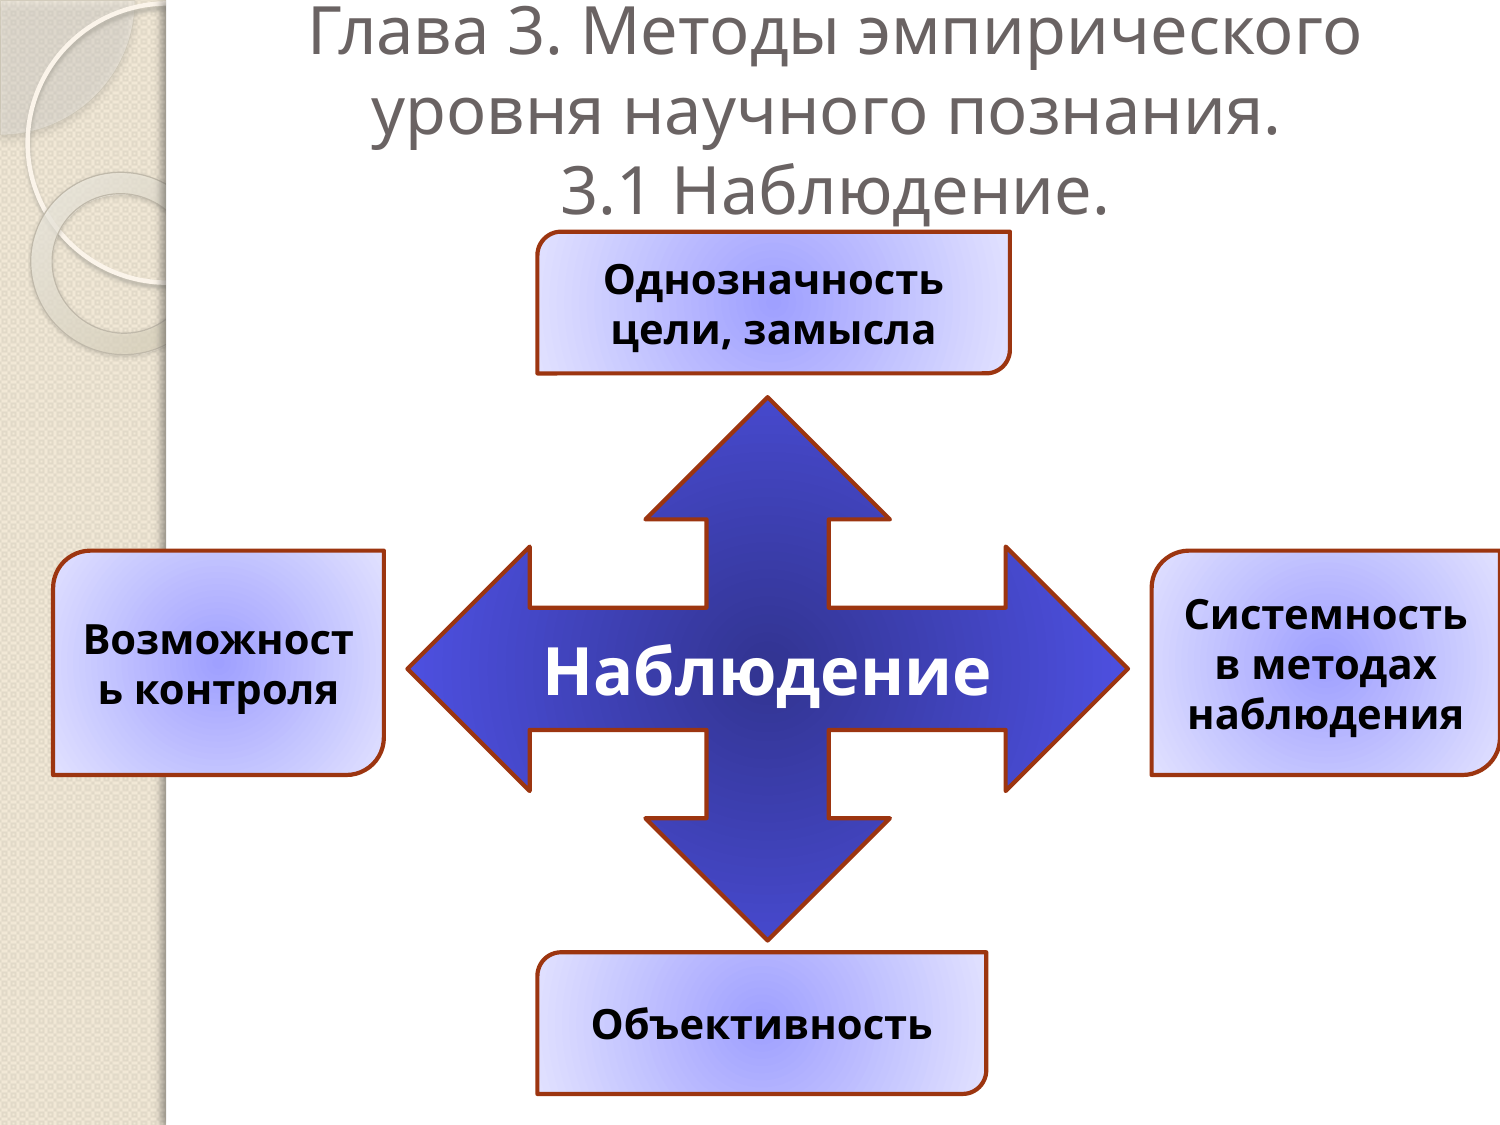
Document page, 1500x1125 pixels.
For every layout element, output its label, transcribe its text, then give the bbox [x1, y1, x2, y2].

text_box Однозначность цели, замысла [535, 229, 1012, 376]
text_box Наблюдение [405, 395, 1131, 943]
text_box Объективность [535, 950, 989, 1097]
title Глава 3. Методы эмпирического уровня научного познания. 3.1 Наблюдение. [171, 42, 1500, 173]
text_box Системность в методах наблюдения [1149, 548, 1500, 778]
text_box Возможность контроля [50, 548, 386, 778]
